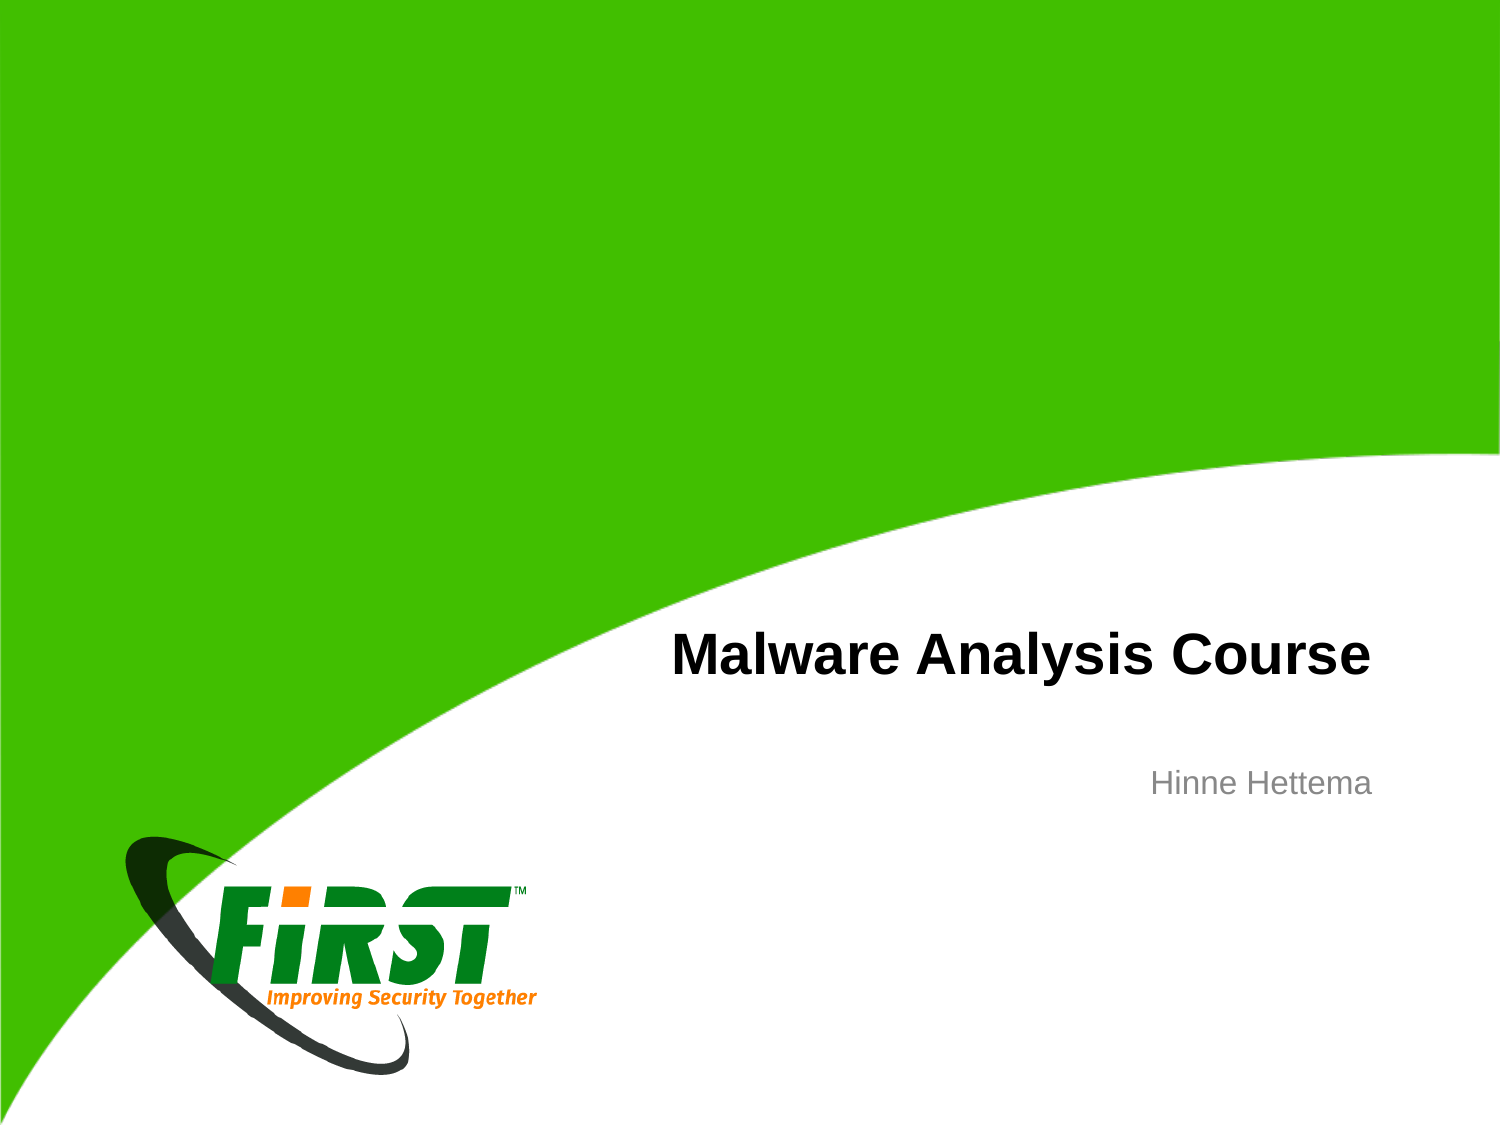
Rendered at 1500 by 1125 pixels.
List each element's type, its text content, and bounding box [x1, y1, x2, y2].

subtitle Hinne Hettema [587, 757, 1388, 908]
title Malware Analysis Course [500, 598, 1388, 714]
picture [0, 0, 1500, 1125]
